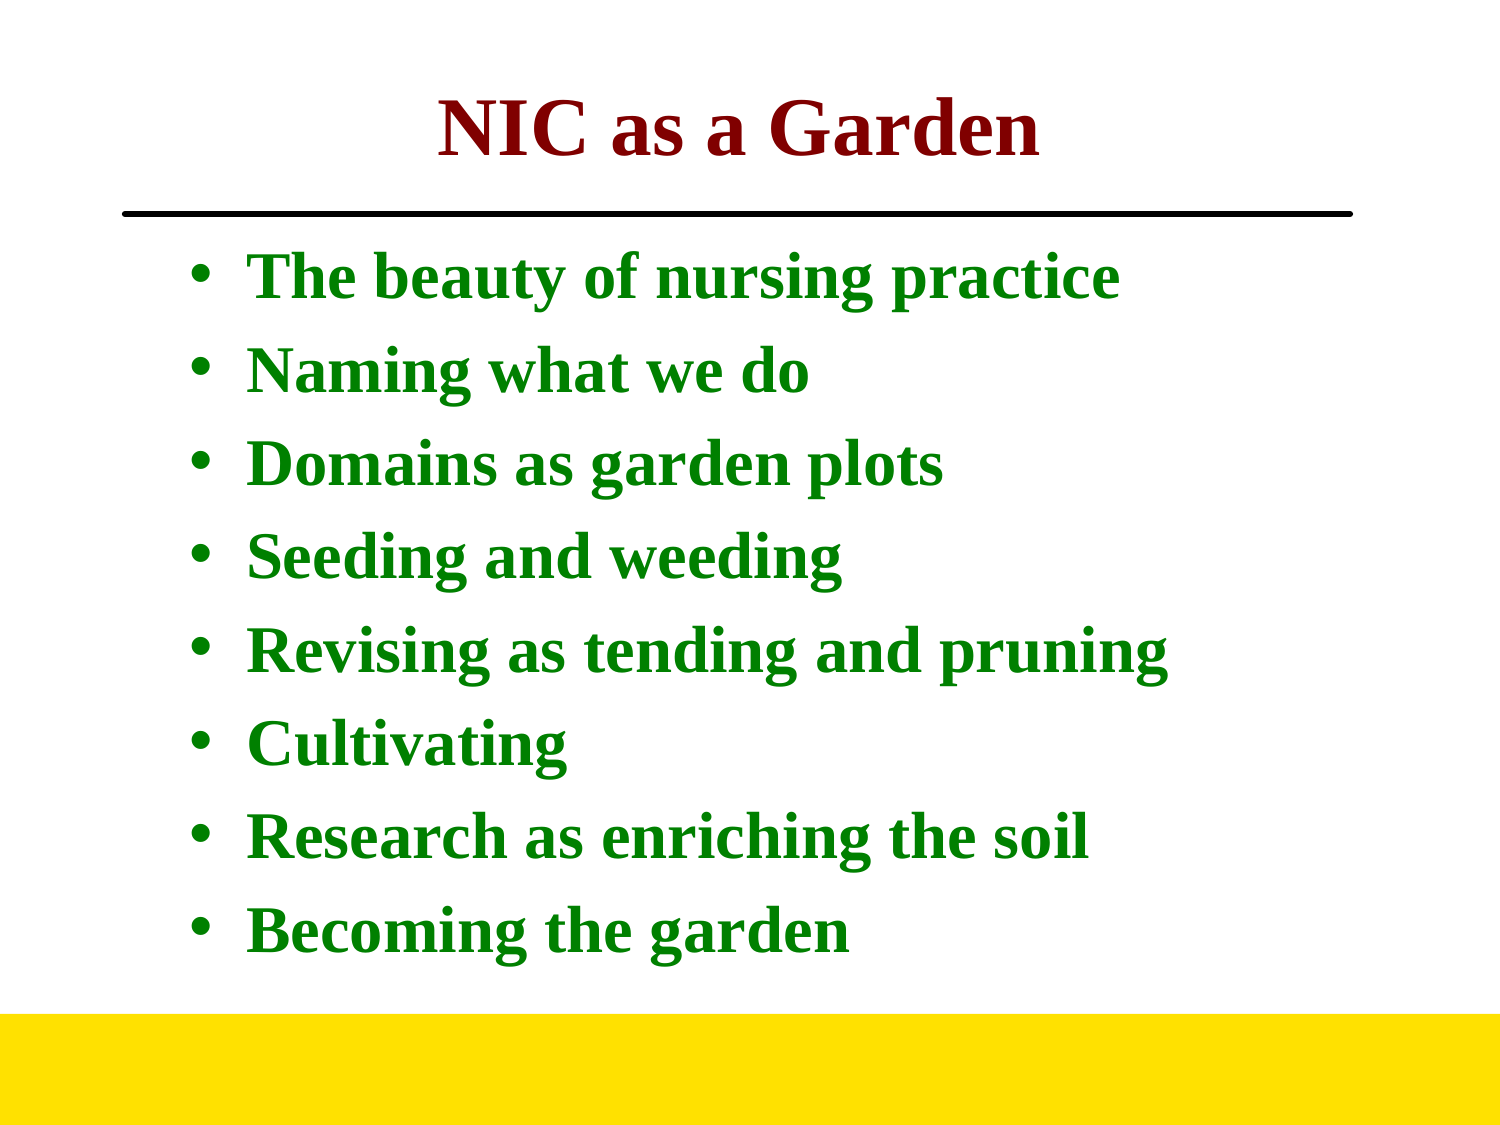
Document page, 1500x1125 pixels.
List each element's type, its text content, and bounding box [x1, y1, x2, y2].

list The beauty of nursing practice Naming what we do Domains as garden plots Seeding and weeding Revising as tending and pruning Cultivating Research as enriching the soil Becoming the garden [174, 224, 1500, 1005]
title NIC as a Garden [75, 45, 1425, 200]
